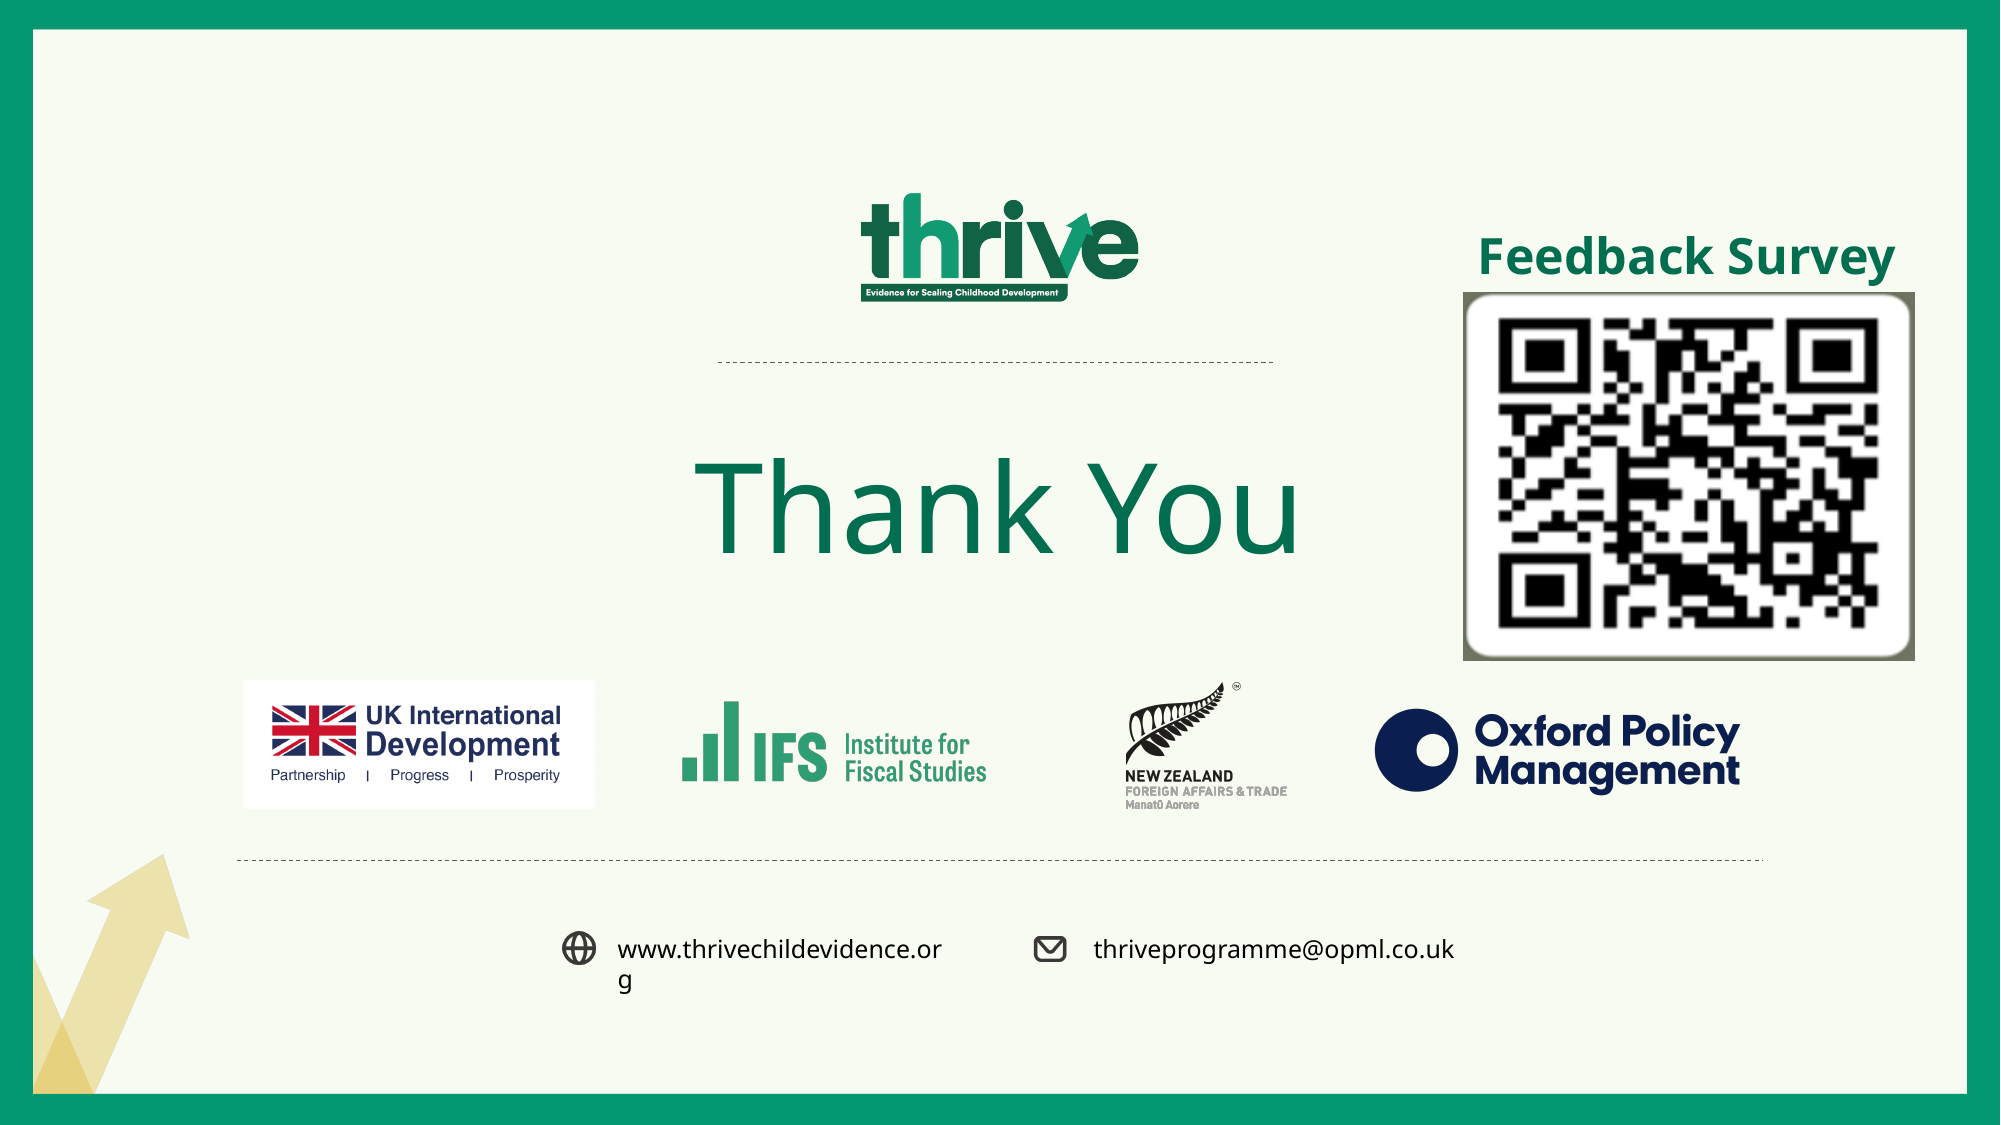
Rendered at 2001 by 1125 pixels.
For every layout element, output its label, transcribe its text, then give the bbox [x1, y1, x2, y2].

text_box Feedback Survey [1463, 216, 1961, 292]
picture [33, 29, 1967, 1094]
